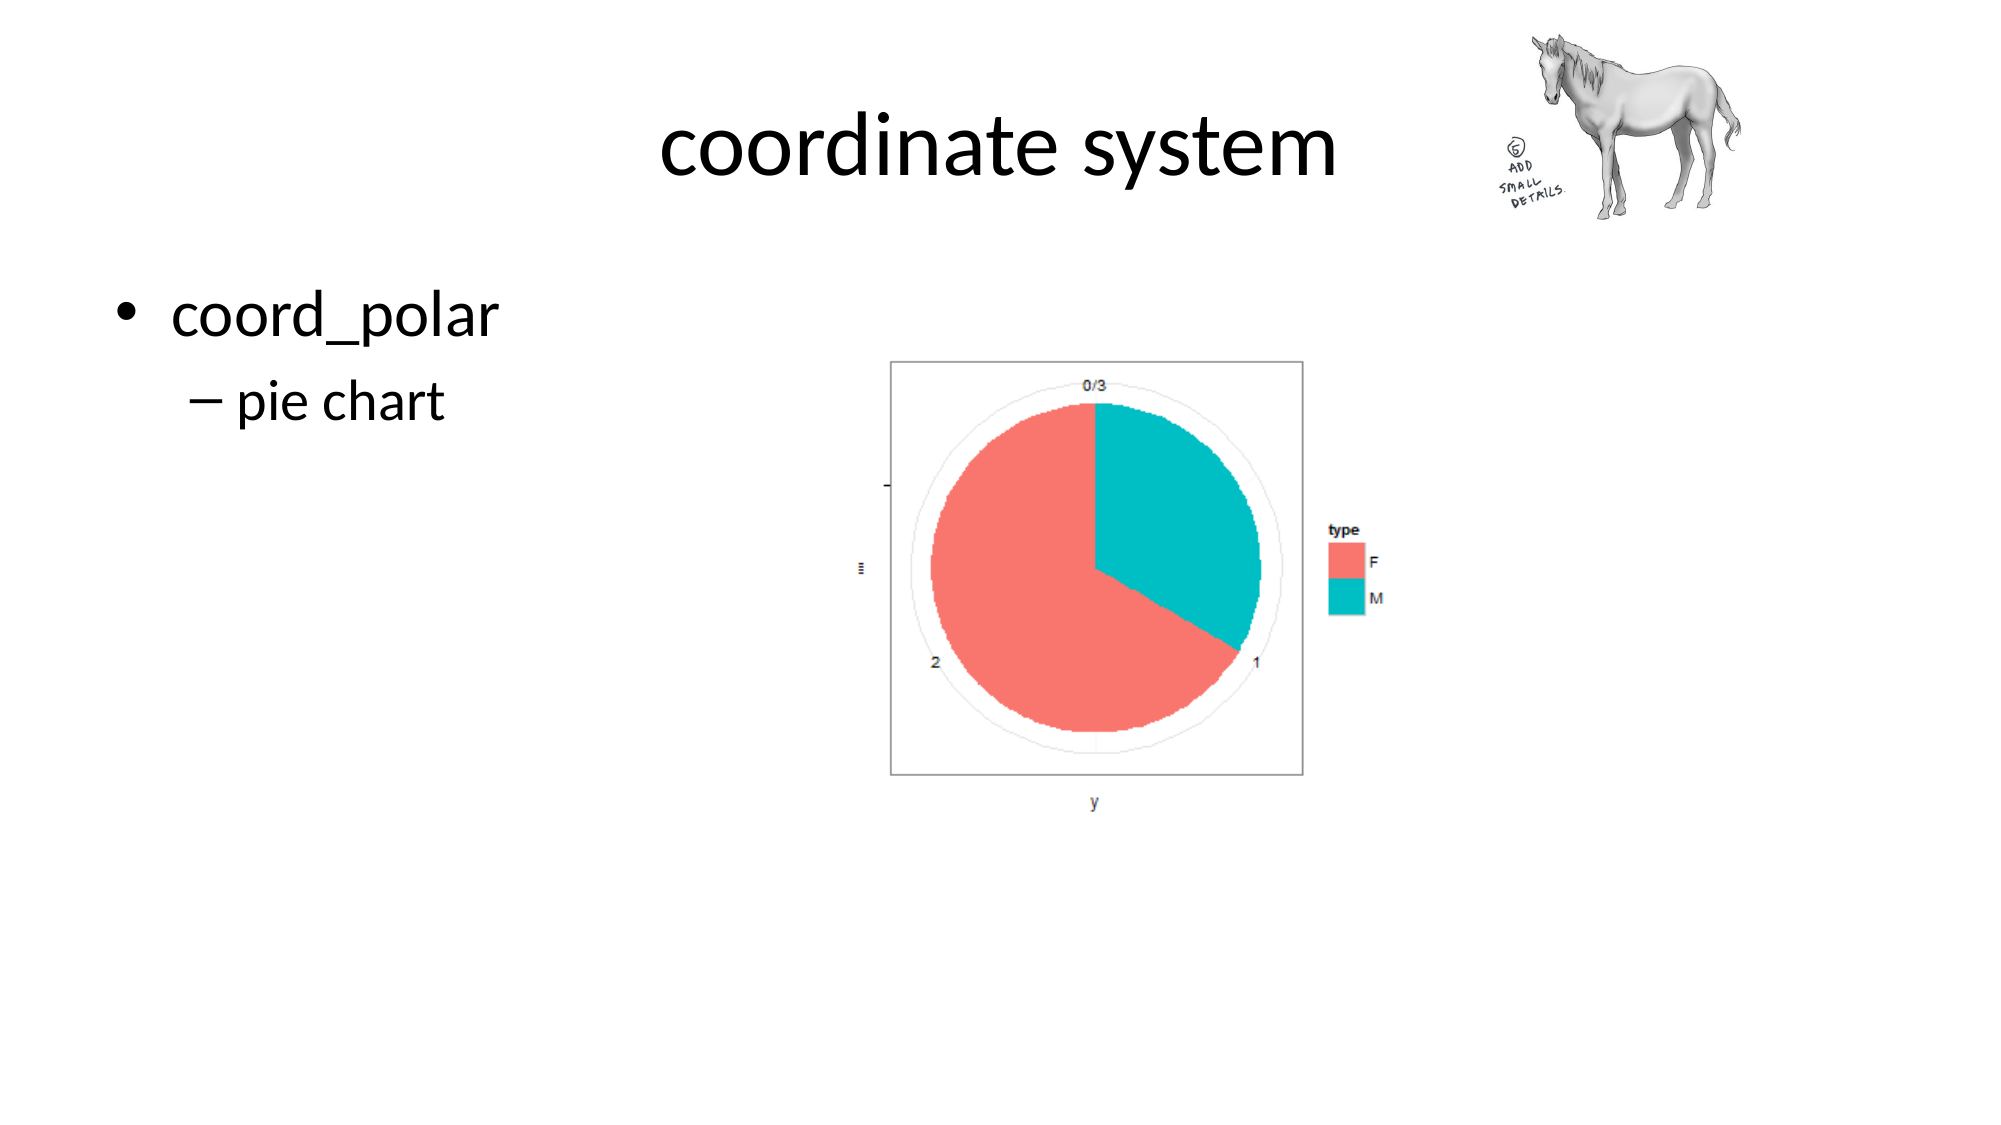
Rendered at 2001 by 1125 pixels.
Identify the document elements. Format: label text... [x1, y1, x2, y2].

picture [834, 302, 1440, 863]
picture [1495, 30, 1751, 221]
title coordinate system [99, 45, 1900, 233]
list coord_polar pie chart [99, 262, 1900, 1005]
